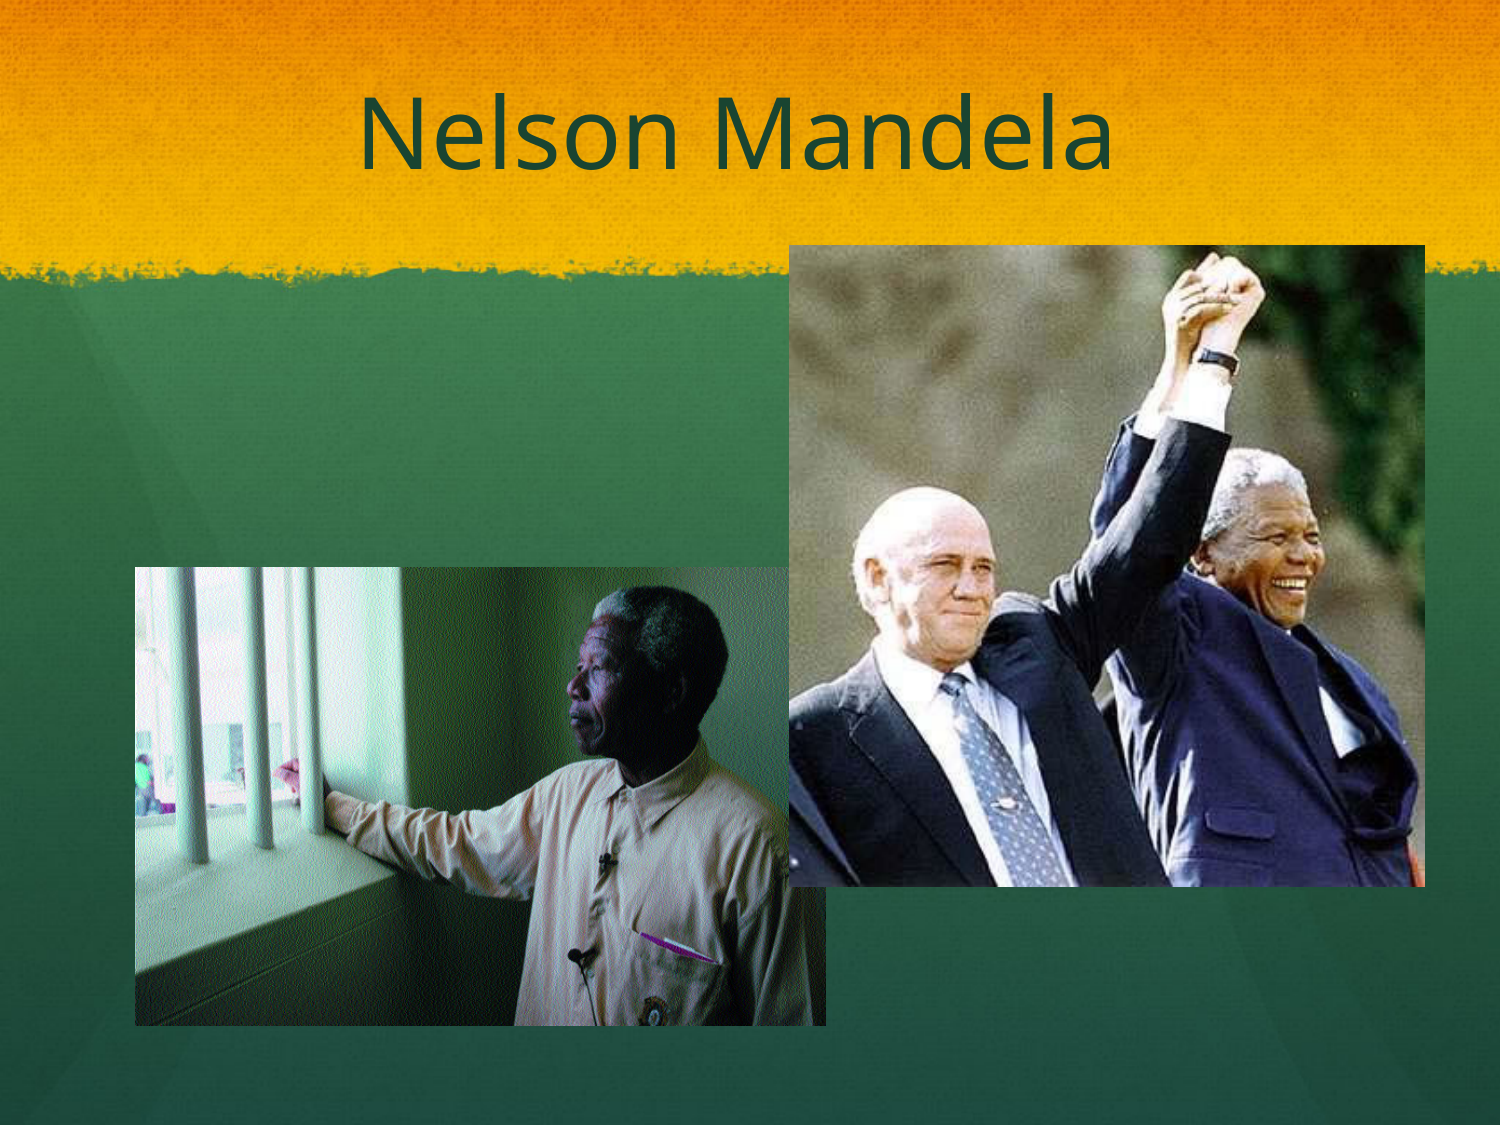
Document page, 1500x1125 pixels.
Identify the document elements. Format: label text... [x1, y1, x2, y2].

picture [0, 0, 1500, 1125]
title Nelson Mandela [125, 13, 1375, 246]
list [62, 566, 899, 1027]
